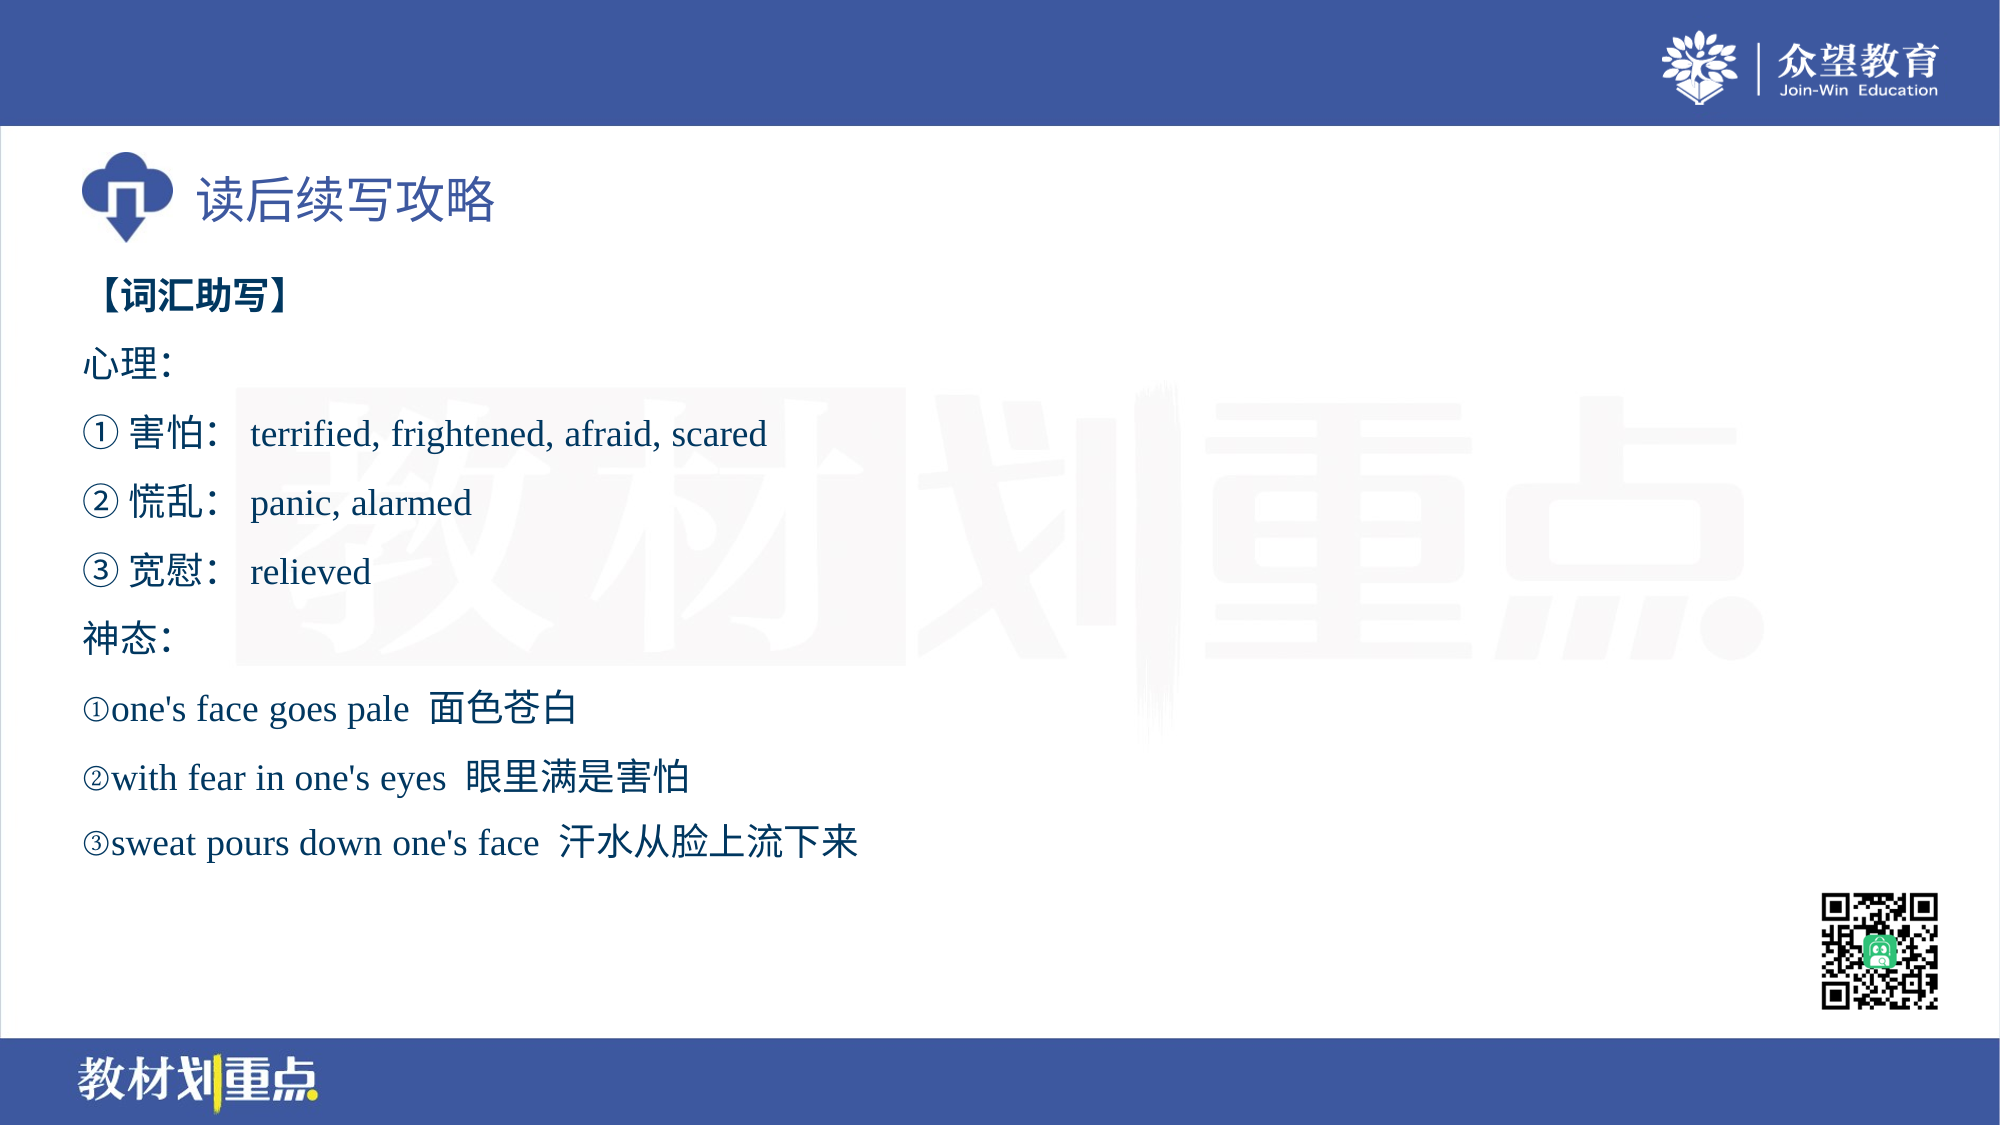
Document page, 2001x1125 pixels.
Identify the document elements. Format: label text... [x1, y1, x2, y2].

text_box 【词汇助写】 心理： ①害怕：terrified, frightened, afraid, scared ②慌乱：panic, alarmed ③宽慰：relieved 神态： ①one's face goes pale 面色苍白 ②with fear in one's eyes 眼里满是害怕 ③sweat pours down one's face 汗水从脸上流下来 [82, 248, 1817, 856]
picture [0, 0, 2000, 1125]
